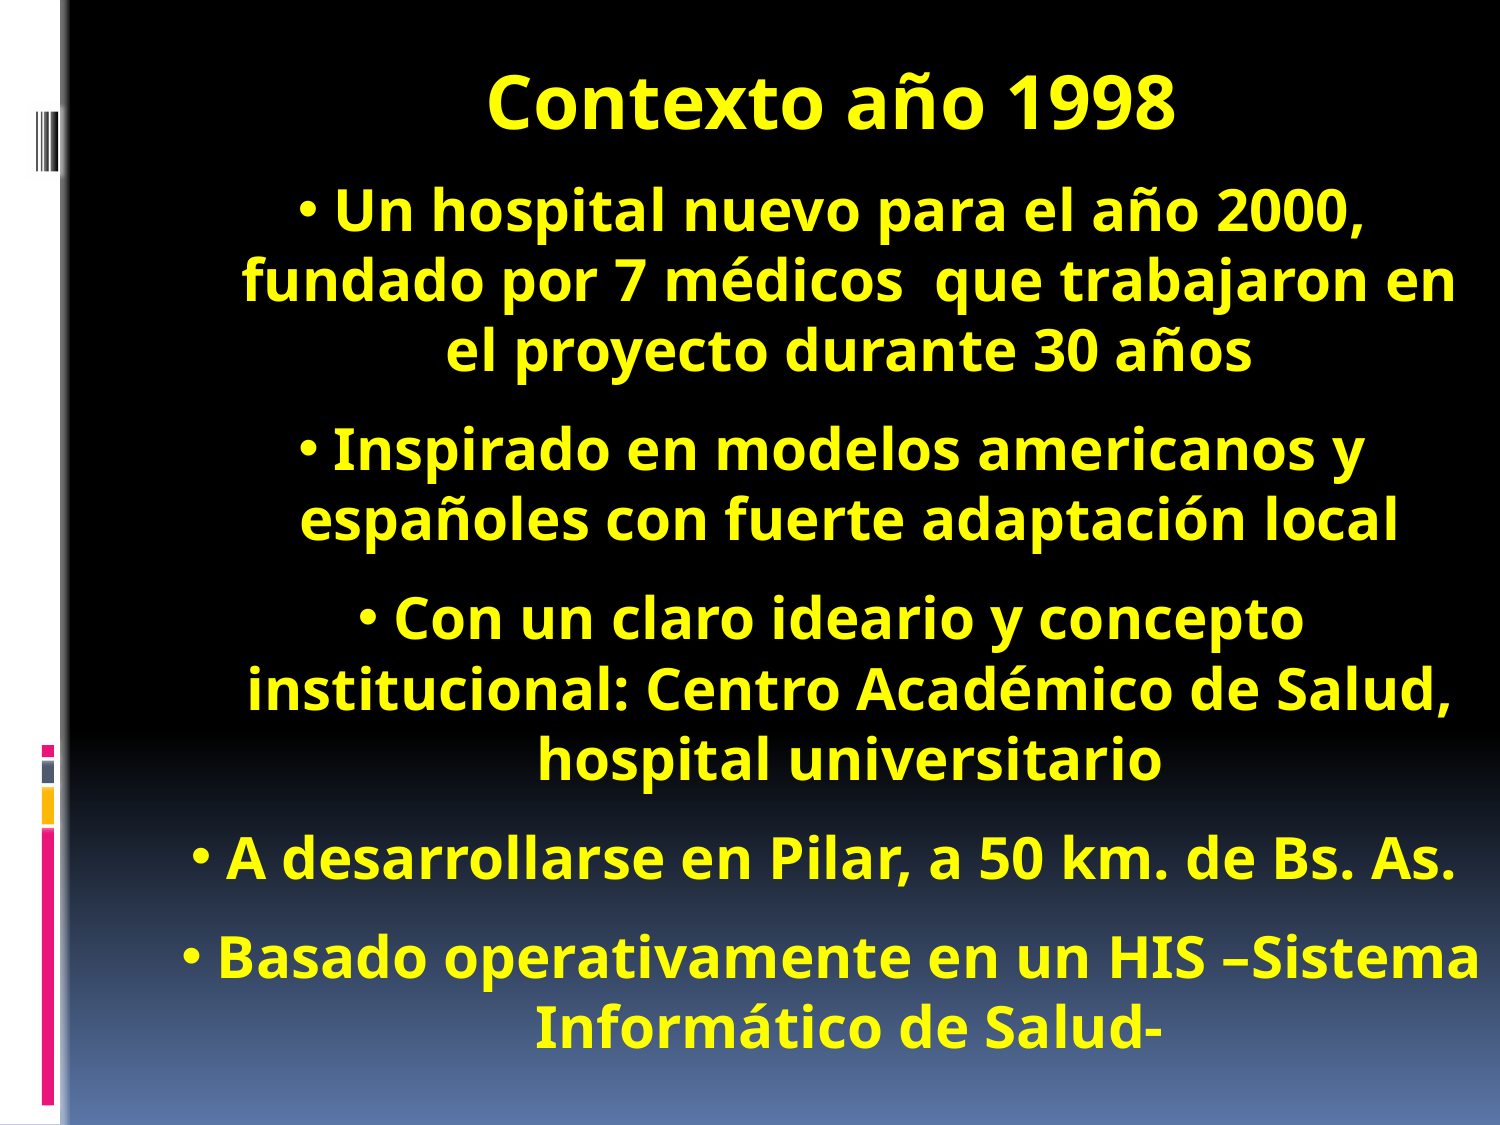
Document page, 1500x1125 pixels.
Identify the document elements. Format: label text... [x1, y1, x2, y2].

text_box Contexto año 1998 Un hospital nuevo para el año 2000, fundado por 7 médicos que trabajaron en el proyecto durante 30 años Inspirado en modelos americanos y españoles con fuerte adaptación local Con un claro ideario y concepto institucional: Centro Académico de Salud, hospital universitario A desarrollarse en Pilar, a 50 km. de Bs. As. Basado operativamente en un HIS –Sistema Informático de Salud- [163, 46, 1500, 1125]
